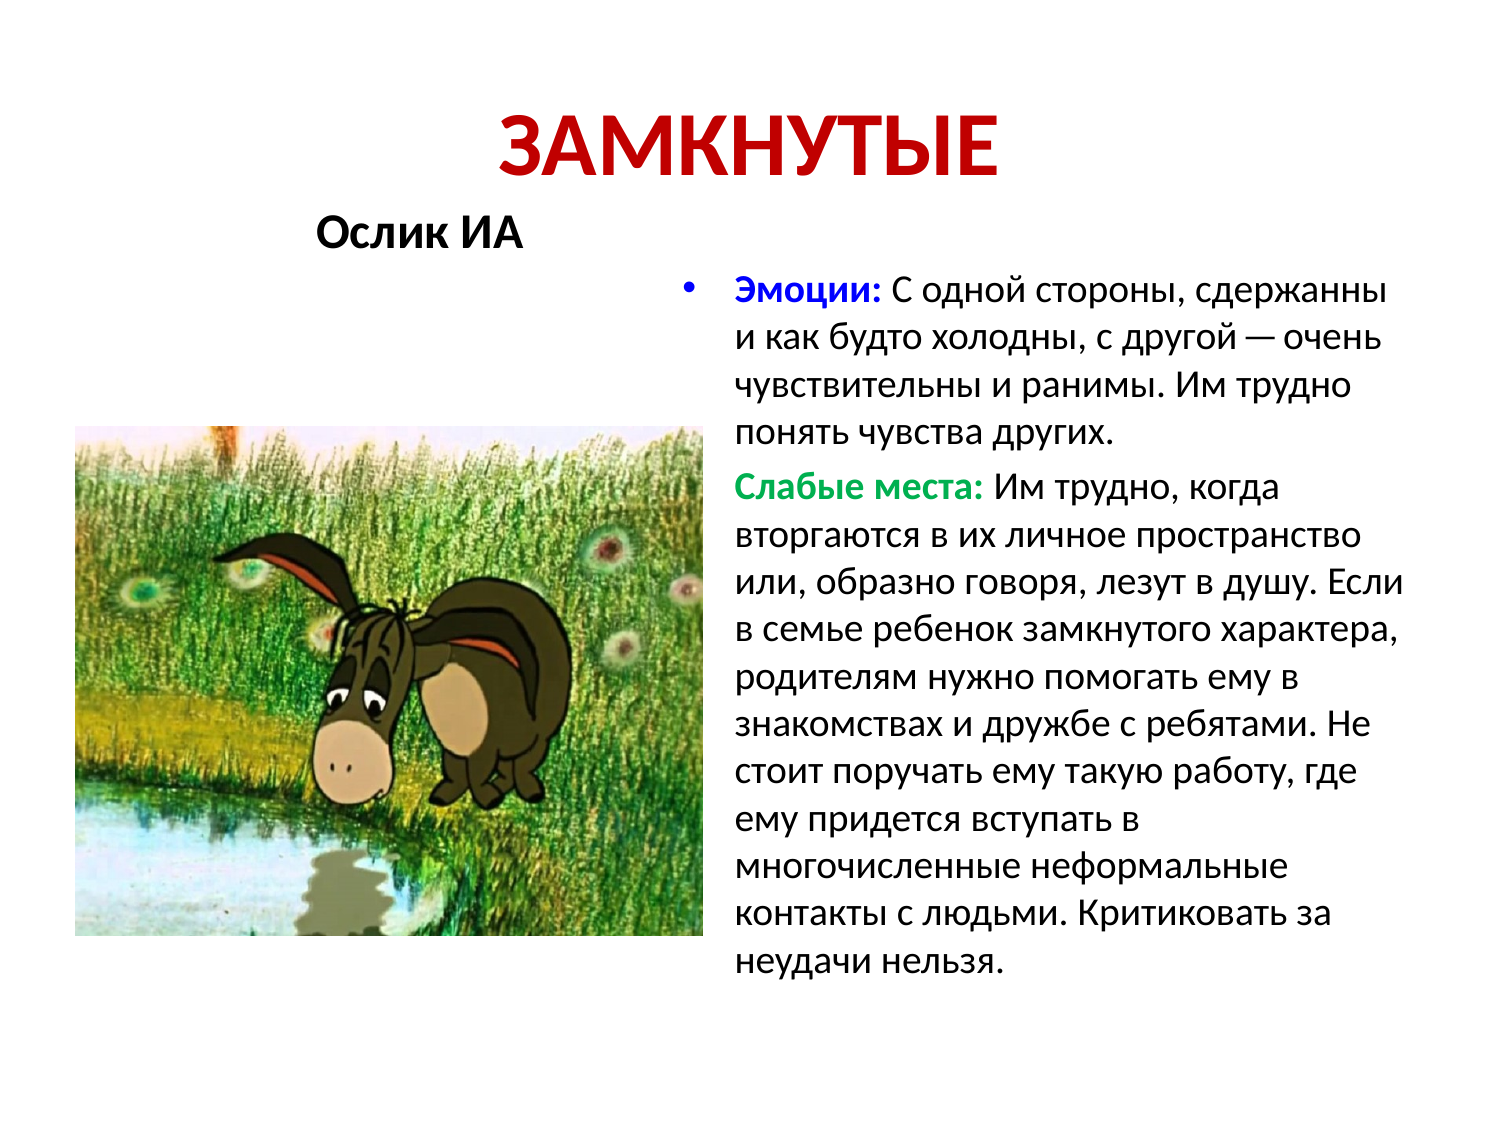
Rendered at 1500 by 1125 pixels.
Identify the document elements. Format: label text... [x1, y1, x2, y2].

list Ослик ИА [88, 160, 752, 266]
list Эмоции: С одной стороны, сдержанны и как будто холодны, с другой — очень чувствительны и ранимы. Им трудно понять чувства других. Слабые места: Им трудно, когда вторгаются в их личное пространство или, образно говоря, лезут в душу. Если в семье ребенок замкнутого характера, родителям нужно помогать ему в знакомствах и дружбе с ребятами. Не стоит поручать ему такую работу, где ему придется вступать в многочисленные неформальные контакты с людьми. Критиковать за неудачи нельзя. [667, 255, 1425, 1005]
title ЗАМКНУТЫЕ [75, 45, 1425, 233]
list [74, 426, 703, 936]
